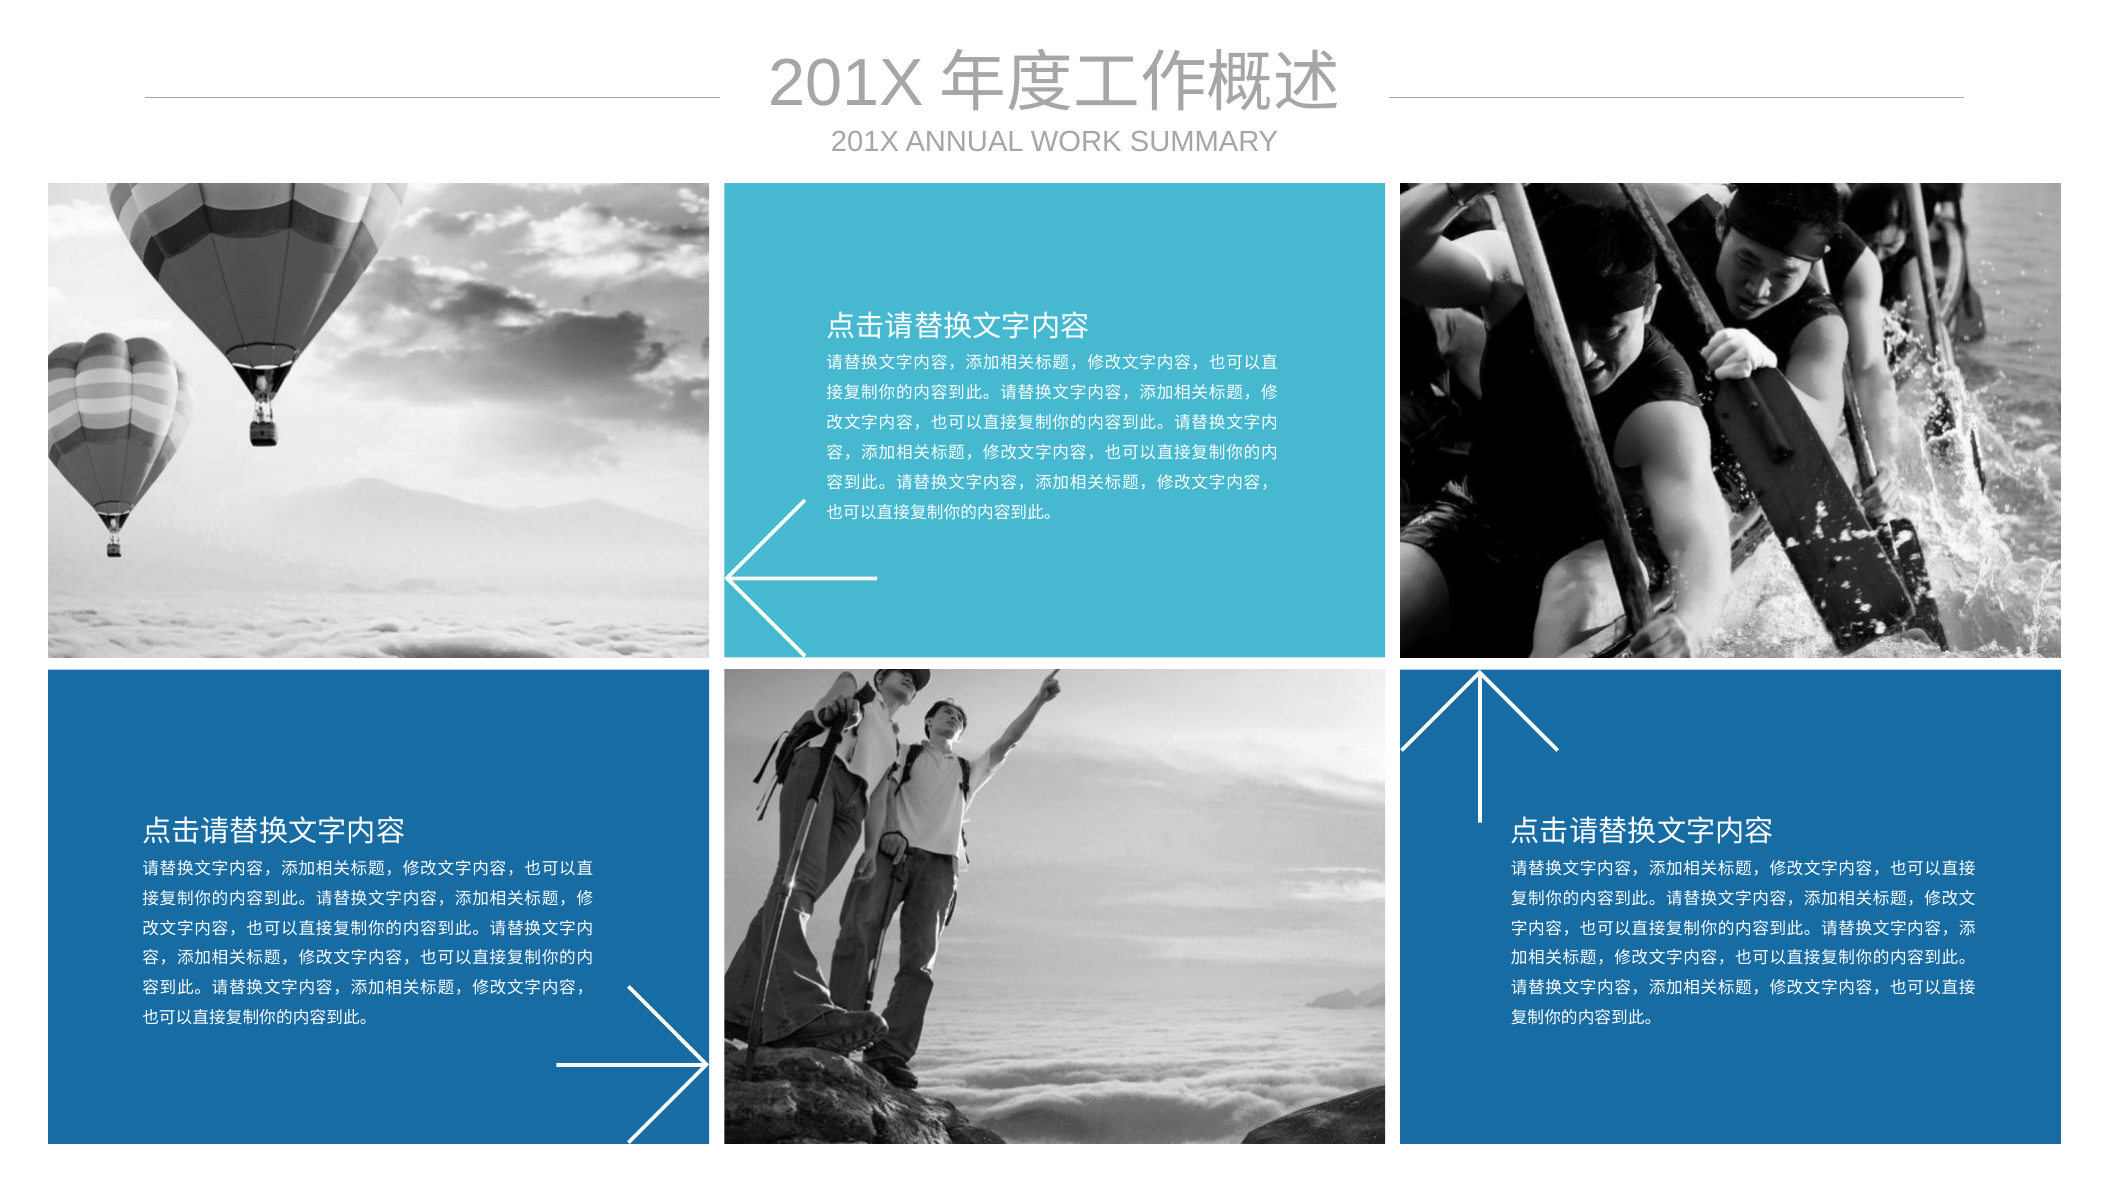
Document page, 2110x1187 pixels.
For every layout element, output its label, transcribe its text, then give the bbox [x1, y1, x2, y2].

text_box [1399, 182, 2062, 658]
text_box [723, 182, 1386, 658]
text_box [722, 497, 879, 659]
text_box [47, 182, 710, 658]
text_box 点击请替换文字内容 请替换文字内容，添加相关标题，修改文字内容，也可以直接复制你的内容到此。请替换文字内容，添加相关标题，修改文字内容，也可以直接复制你的内容到此。请替换文字内容，添加相关标题，修改文字内容，也可以直接复制你的内容到此。请替换文字内容，添加相关标题，修改文字内容，也可以直接复制你的内容到此。 [142, 795, 594, 1028]
text_box [1399, 669, 2062, 1145]
text_box 201X ANNUAL WORK SUMMARY [824, 122, 1285, 158]
text_box 点击请替换文字内容 请替换文字内容，添加相关标题，修改文字内容，也可以直接复制你的内容到此。请替换文字内容，添加相关标题，修改文字内容，也可以直接复制你的内容到此。请替换文字内容，添加相关标题，修改文字内容，也可以直接复制你的内容到此。请替换文字内容，添加相关标题，修改文字内容，也可以直接复制你的内容到此。 [826, 289, 1279, 522]
text_box 点击请替换文字内容 请替换文字内容，添加相关标题，修改文字内容，也可以直接复制你的内容到此。请替换文字内容，添加相关标题，修改文字内容，也可以直接复制你的内容到此。请替换文字内容，添加相关标题，修改文字内容，也可以直接复制你的内容到此。请替换文字内容，添加相关标题，修改文字内容，也可以直接复制你的内容到此。 [1510, 795, 1976, 1028]
text_box 201X年度工作概述 [730, 98, 1379, 119]
text_box [723, 669, 1386, 1145]
text_box 201X年度工作概述 [730, 38, 1379, 96]
text_box [47, 669, 710, 1145]
text_box [555, 983, 711, 1146]
text_box [1398, 668, 1561, 824]
